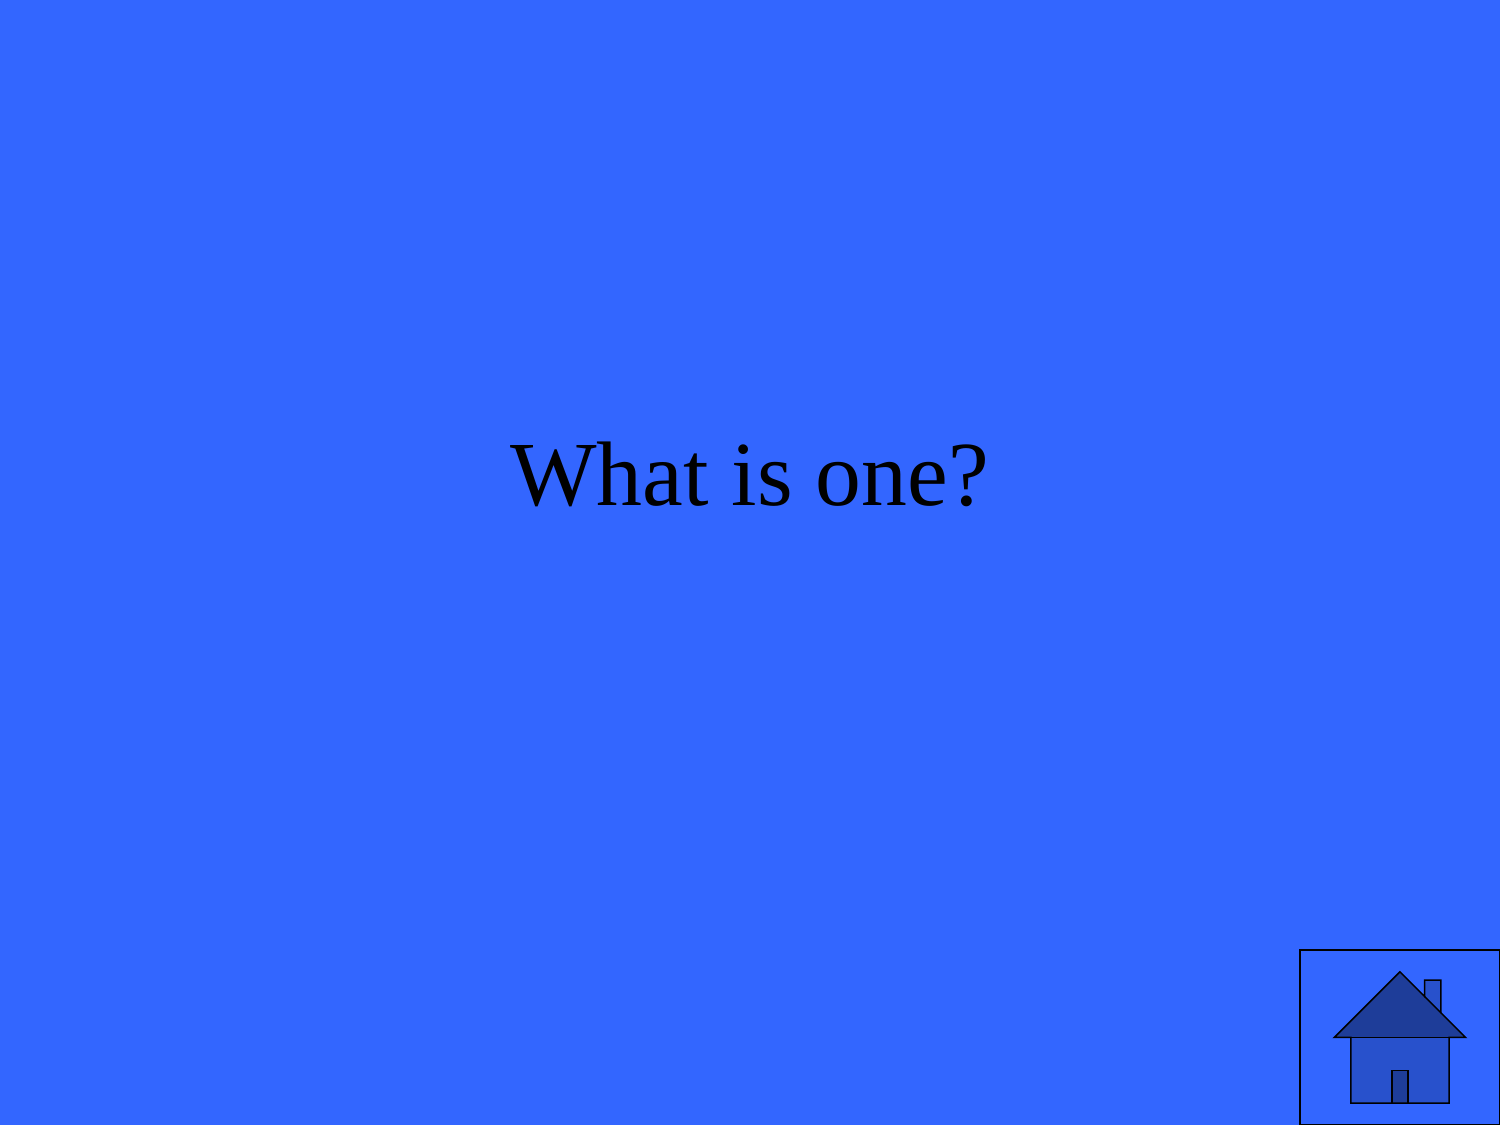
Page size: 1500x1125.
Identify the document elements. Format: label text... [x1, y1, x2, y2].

text_box [1299, 950, 1500, 1125]
title What is one? [112, 374, 1388, 563]
